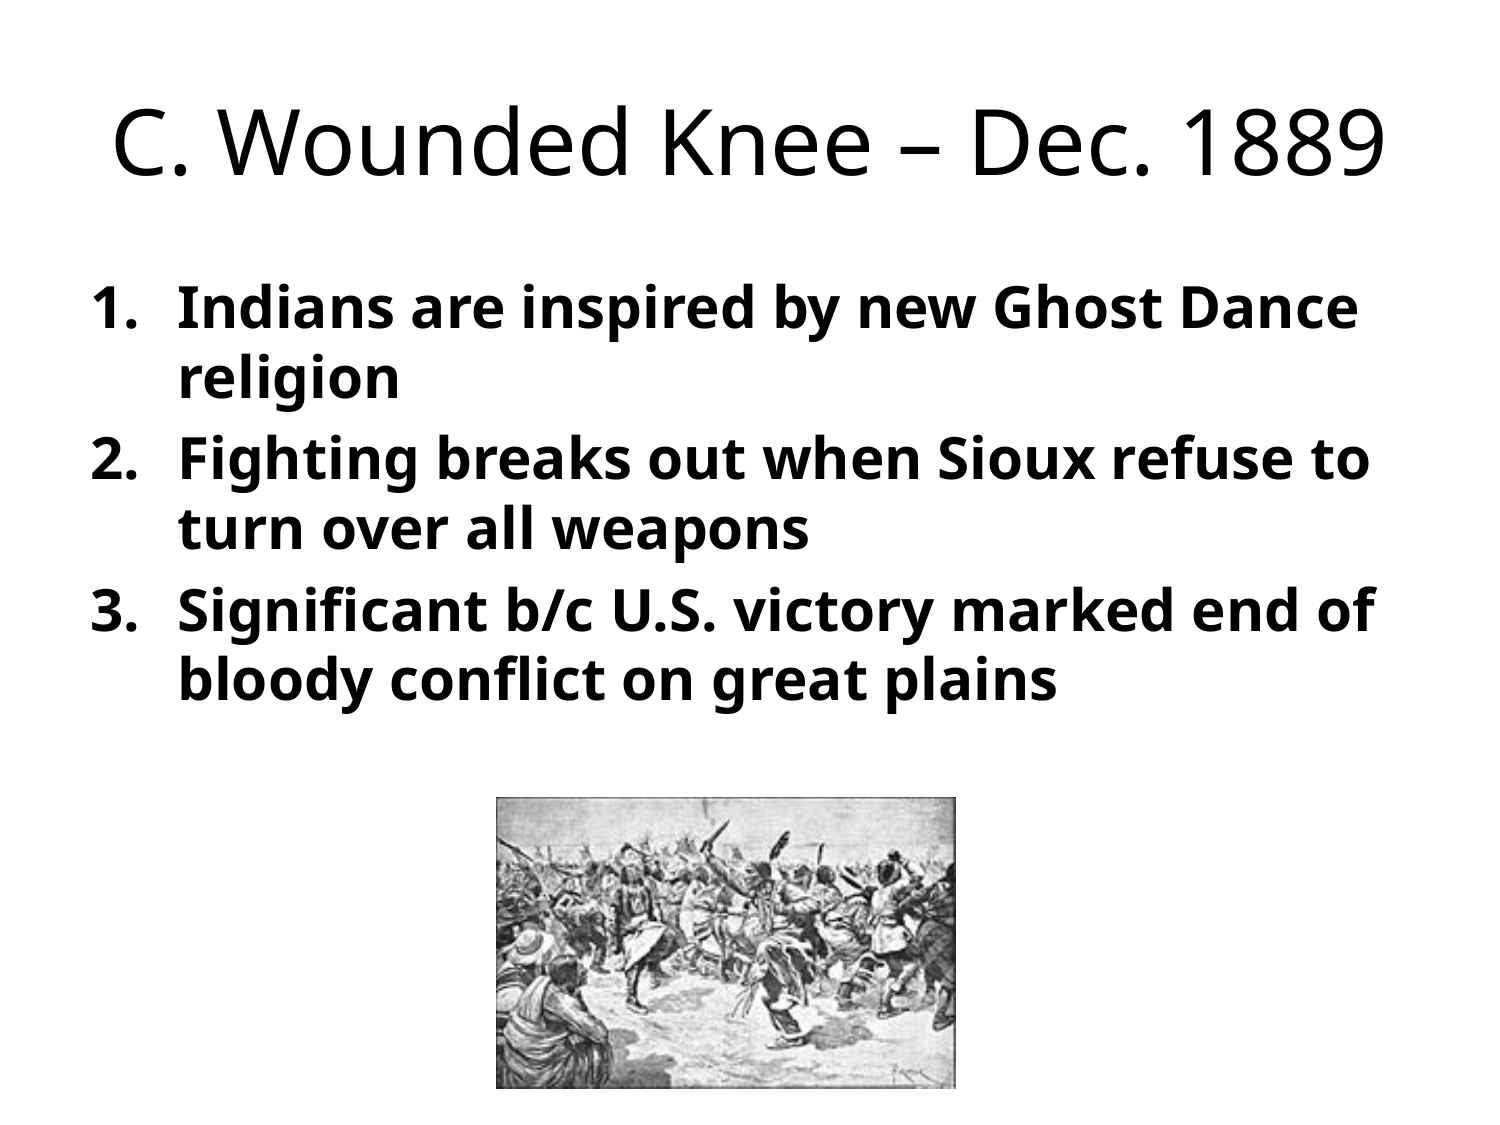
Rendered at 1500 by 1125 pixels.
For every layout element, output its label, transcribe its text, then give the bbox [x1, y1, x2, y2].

title C. Wounded Knee – Dec. 1889 [75, 45, 1425, 233]
picture [496, 796, 956, 1089]
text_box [544, 464, 956, 661]
list Indians are inspired by new Ghost Dance religion Fighting breaks out when Sioux refuse to turn over all weapons Significant b/c U.S. victory marked end of bloody conflict on great plains [75, 466, 1425, 1005]
list Indians are inspired by new Ghost Dance religion Fighting breaks out when Sioux refuse to turn over all weapons Significant b/c U.S. victory marked end of bloody conflict on great plains [75, 262, 1425, 465]
